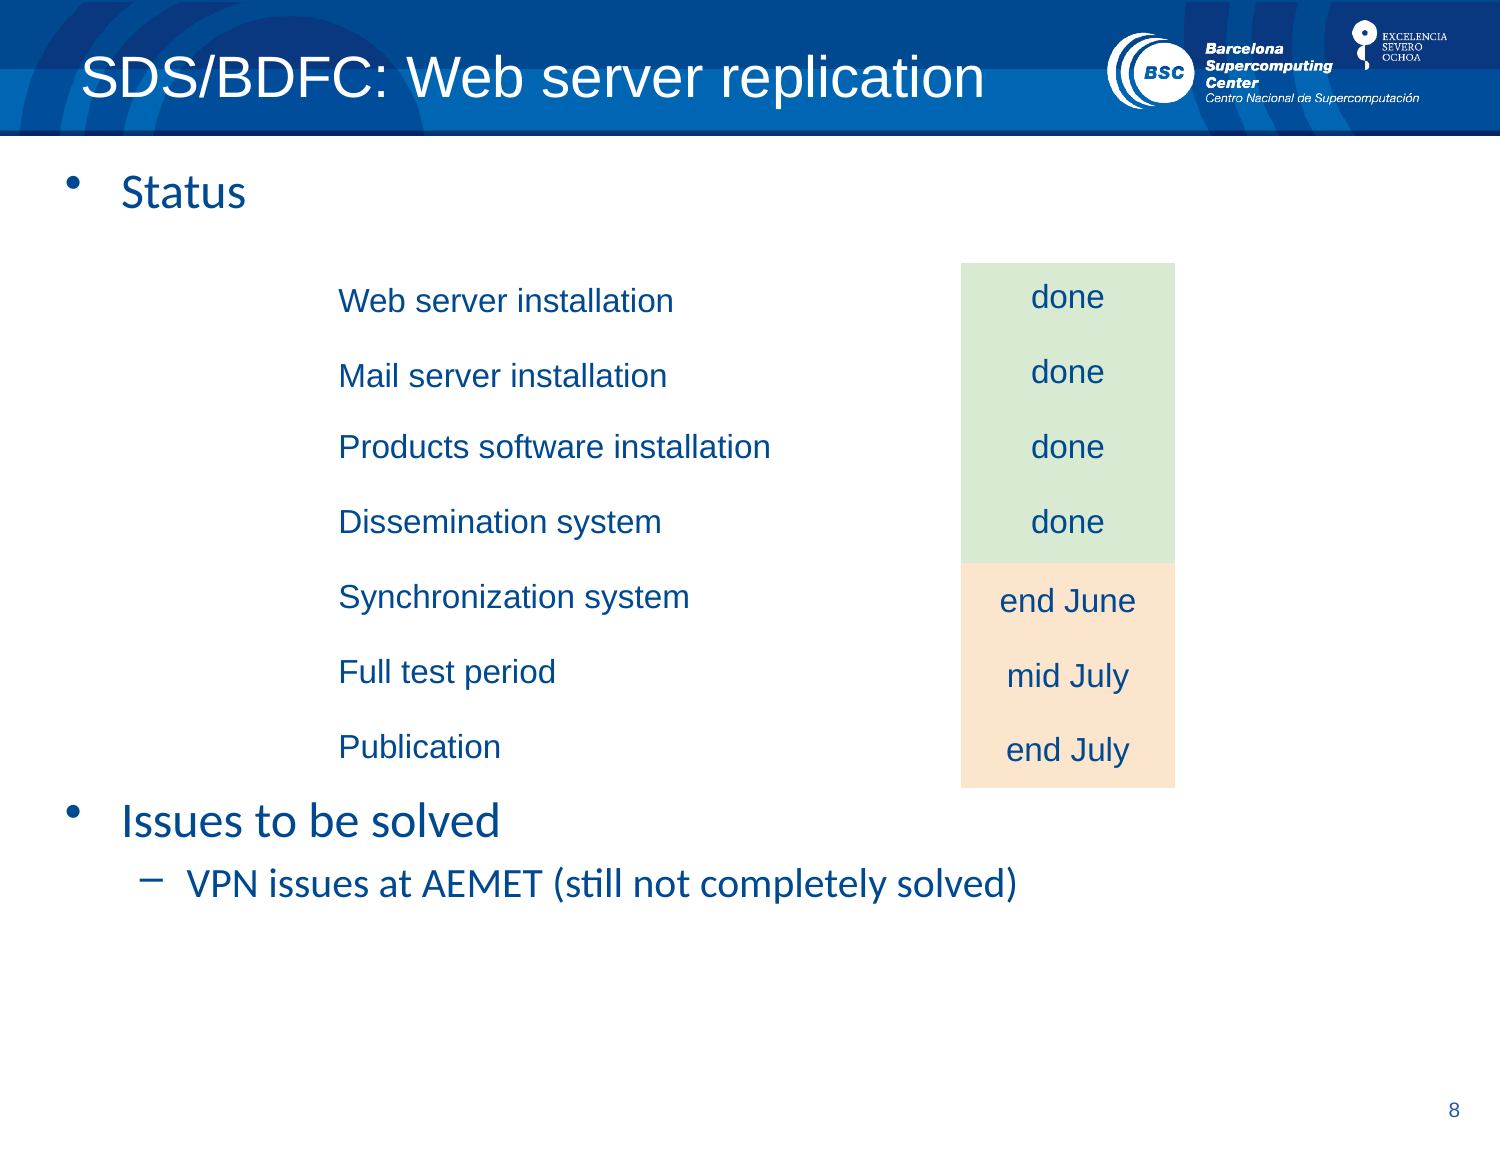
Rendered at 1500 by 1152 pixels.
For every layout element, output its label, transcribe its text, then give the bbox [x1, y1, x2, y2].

table_cell done [961, 338, 1175, 413]
table_header done [961, 263, 1175, 338]
table_cell Dissemination system [323, 488, 961, 563]
table_cell end July [961, 713, 1175, 788]
table_cell Products software installation [323, 413, 961, 488]
table_header Web server installation [323, 263, 961, 338]
picture [0, 0, 1500, 136]
title SDS/BDFC: Web server replication [65, 23, 1081, 138]
table_cell mid July [961, 638, 1175, 713]
table_cell Mail server installation [323, 338, 961, 413]
table_cell done [961, 413, 1175, 488]
table_cell end June [961, 563, 1175, 638]
table_cell Synchronization system [323, 563, 961, 638]
table_cell Full test period [323, 638, 961, 713]
table_cell done [961, 488, 1175, 563]
table_cell Publication [323, 713, 961, 788]
list Status Issues to be solved VPN issues at AEMET (still not completely solved) [50, 150, 1438, 1057]
